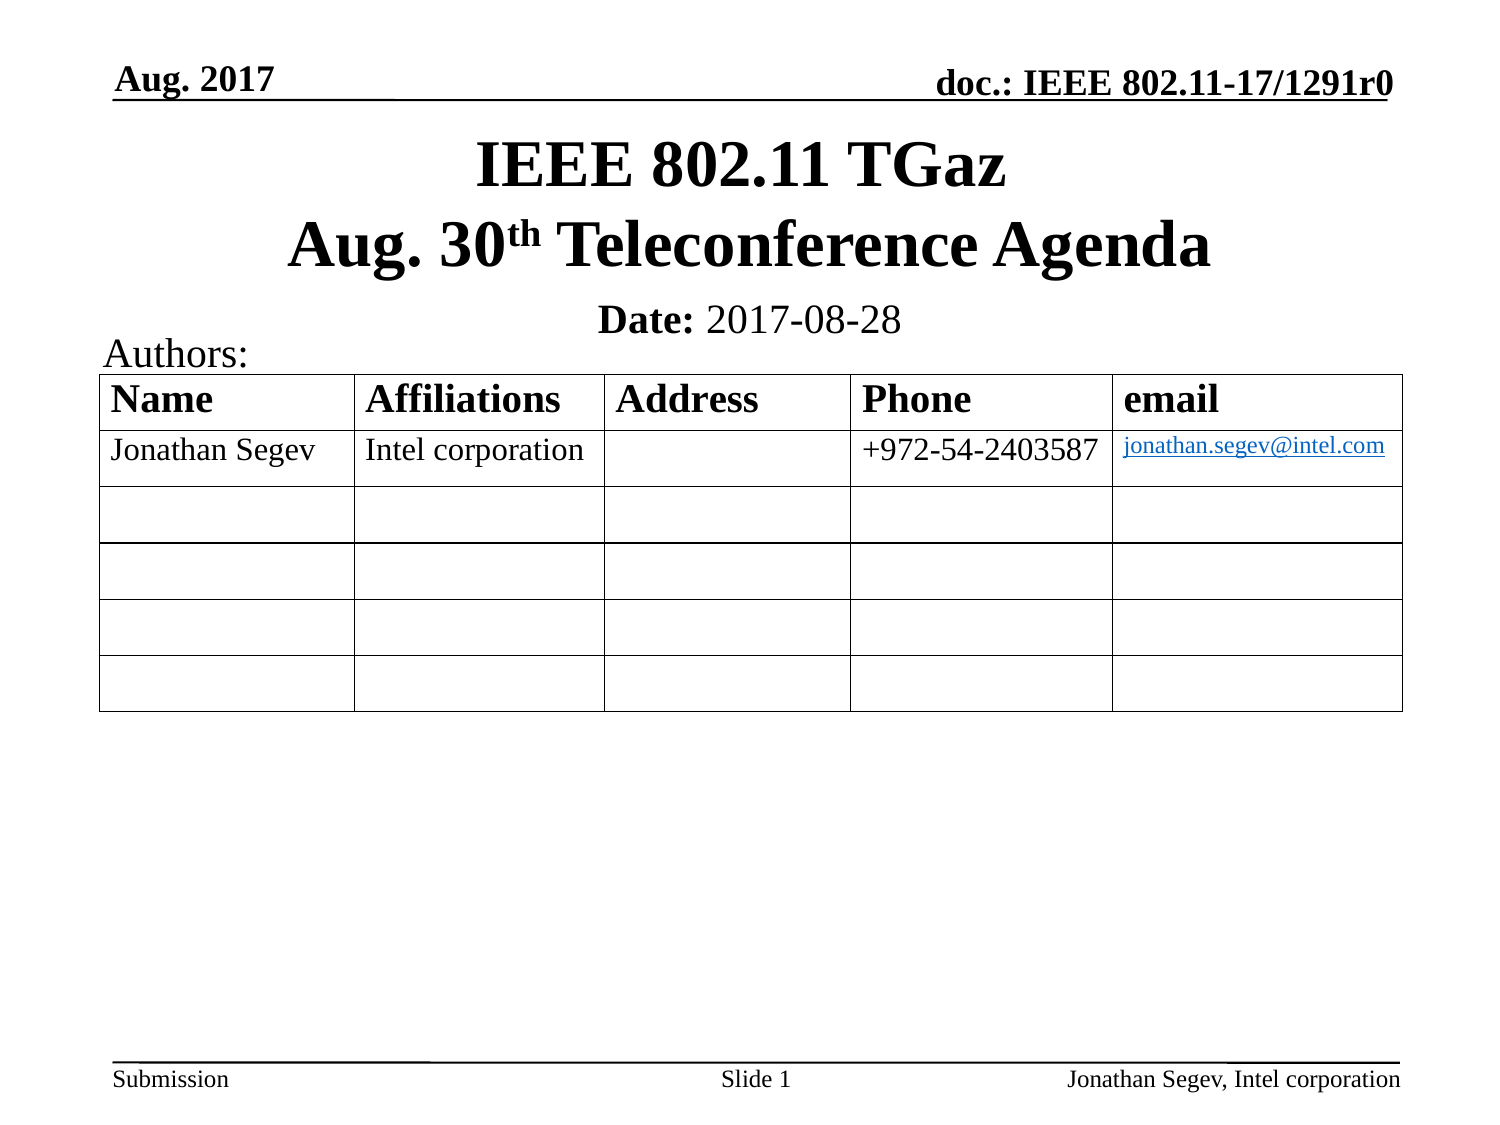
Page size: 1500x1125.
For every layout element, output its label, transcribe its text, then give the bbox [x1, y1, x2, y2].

text_box Authors: [87, 318, 325, 372]
footer Jonathan Segev, Intel corporation [902, 1061, 1402, 1093]
list Date: 2017-08-28 [112, 284, 1388, 351]
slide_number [114, 54, 493, 100]
title IEEE 802.11 TGaz Aug. 30th Teleconference Agenda [112, 112, 1388, 284]
slide_number Slide 1 [712, 1061, 800, 1123]
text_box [84, 373, 1446, 781]
